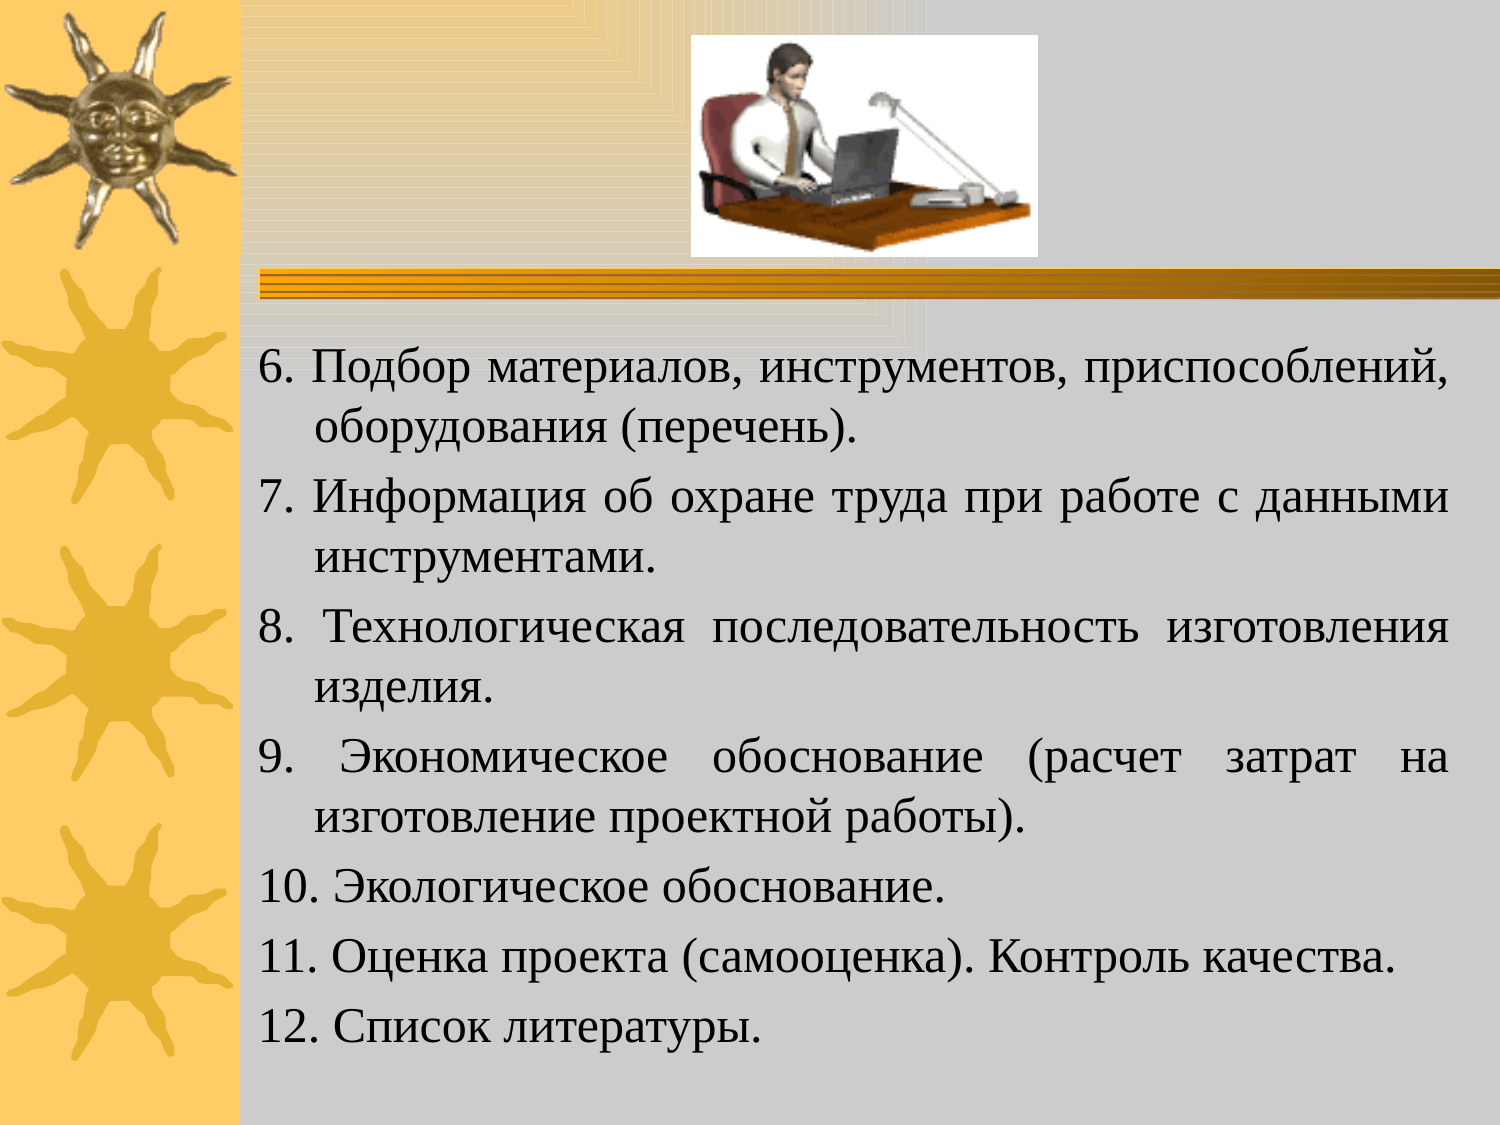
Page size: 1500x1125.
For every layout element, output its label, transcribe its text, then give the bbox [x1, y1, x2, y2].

picture [1, 8, 242, 254]
list 6. Подбор материалов, инструментов, приспособлений, оборудования (перечень). 7. Информация об охране труда при работе с данными инструментами. 8. Технологическая последовательность изготовления изделия. 9. Экономическое обоснование (расчет затрат на изготовление проектной работы). 10. Экологическое обоснование. 11. Оценка проекта (самооценка). Контроль качества. 12. Список литературы. [242, 324, 1466, 1079]
picture [691, 34, 1038, 257]
